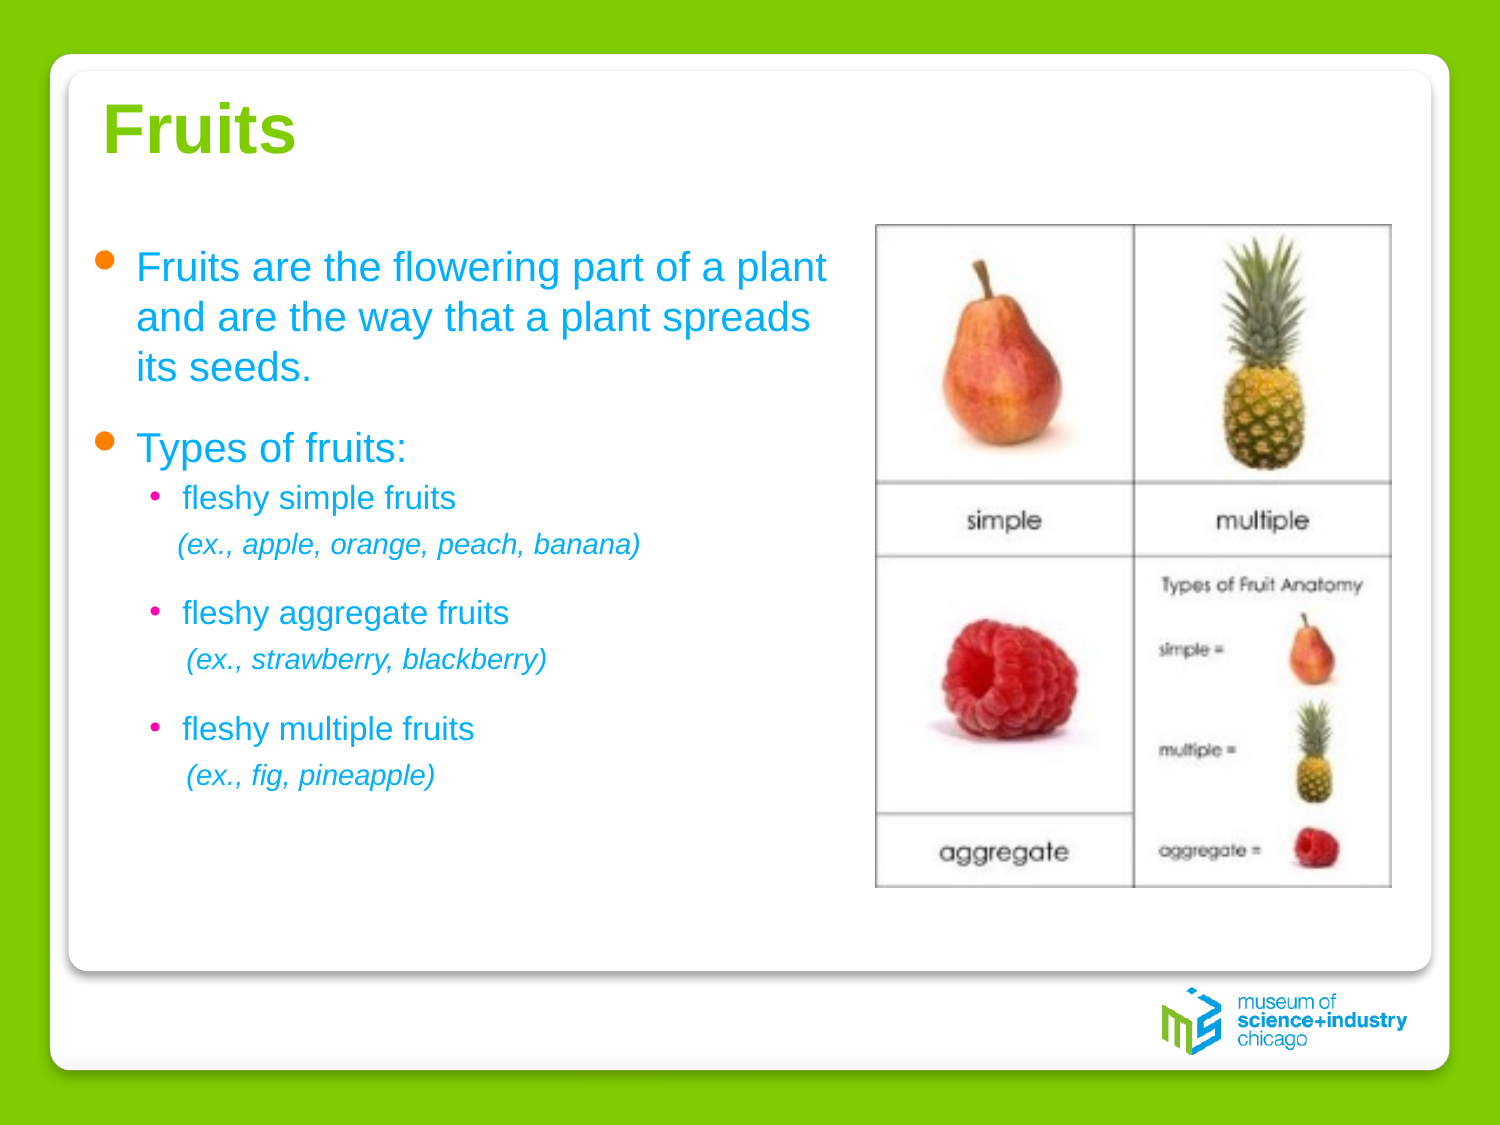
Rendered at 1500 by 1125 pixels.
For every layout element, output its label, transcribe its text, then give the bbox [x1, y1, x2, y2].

list Fruits are the flowering part of a plant and are the way that a plant spreads its seeds. Types of fruits: fleshy simple fruits (ex., apple, orange, peach, banana) fleshy aggregate fruits (ex., strawberry, blackberry) fleshy multiple fruits (ex., fig, pineapple) [62, 224, 865, 813]
picture [874, 224, 1392, 888]
title Fruits [87, 75, 1430, 175]
picture [1162, 987, 1407, 1055]
